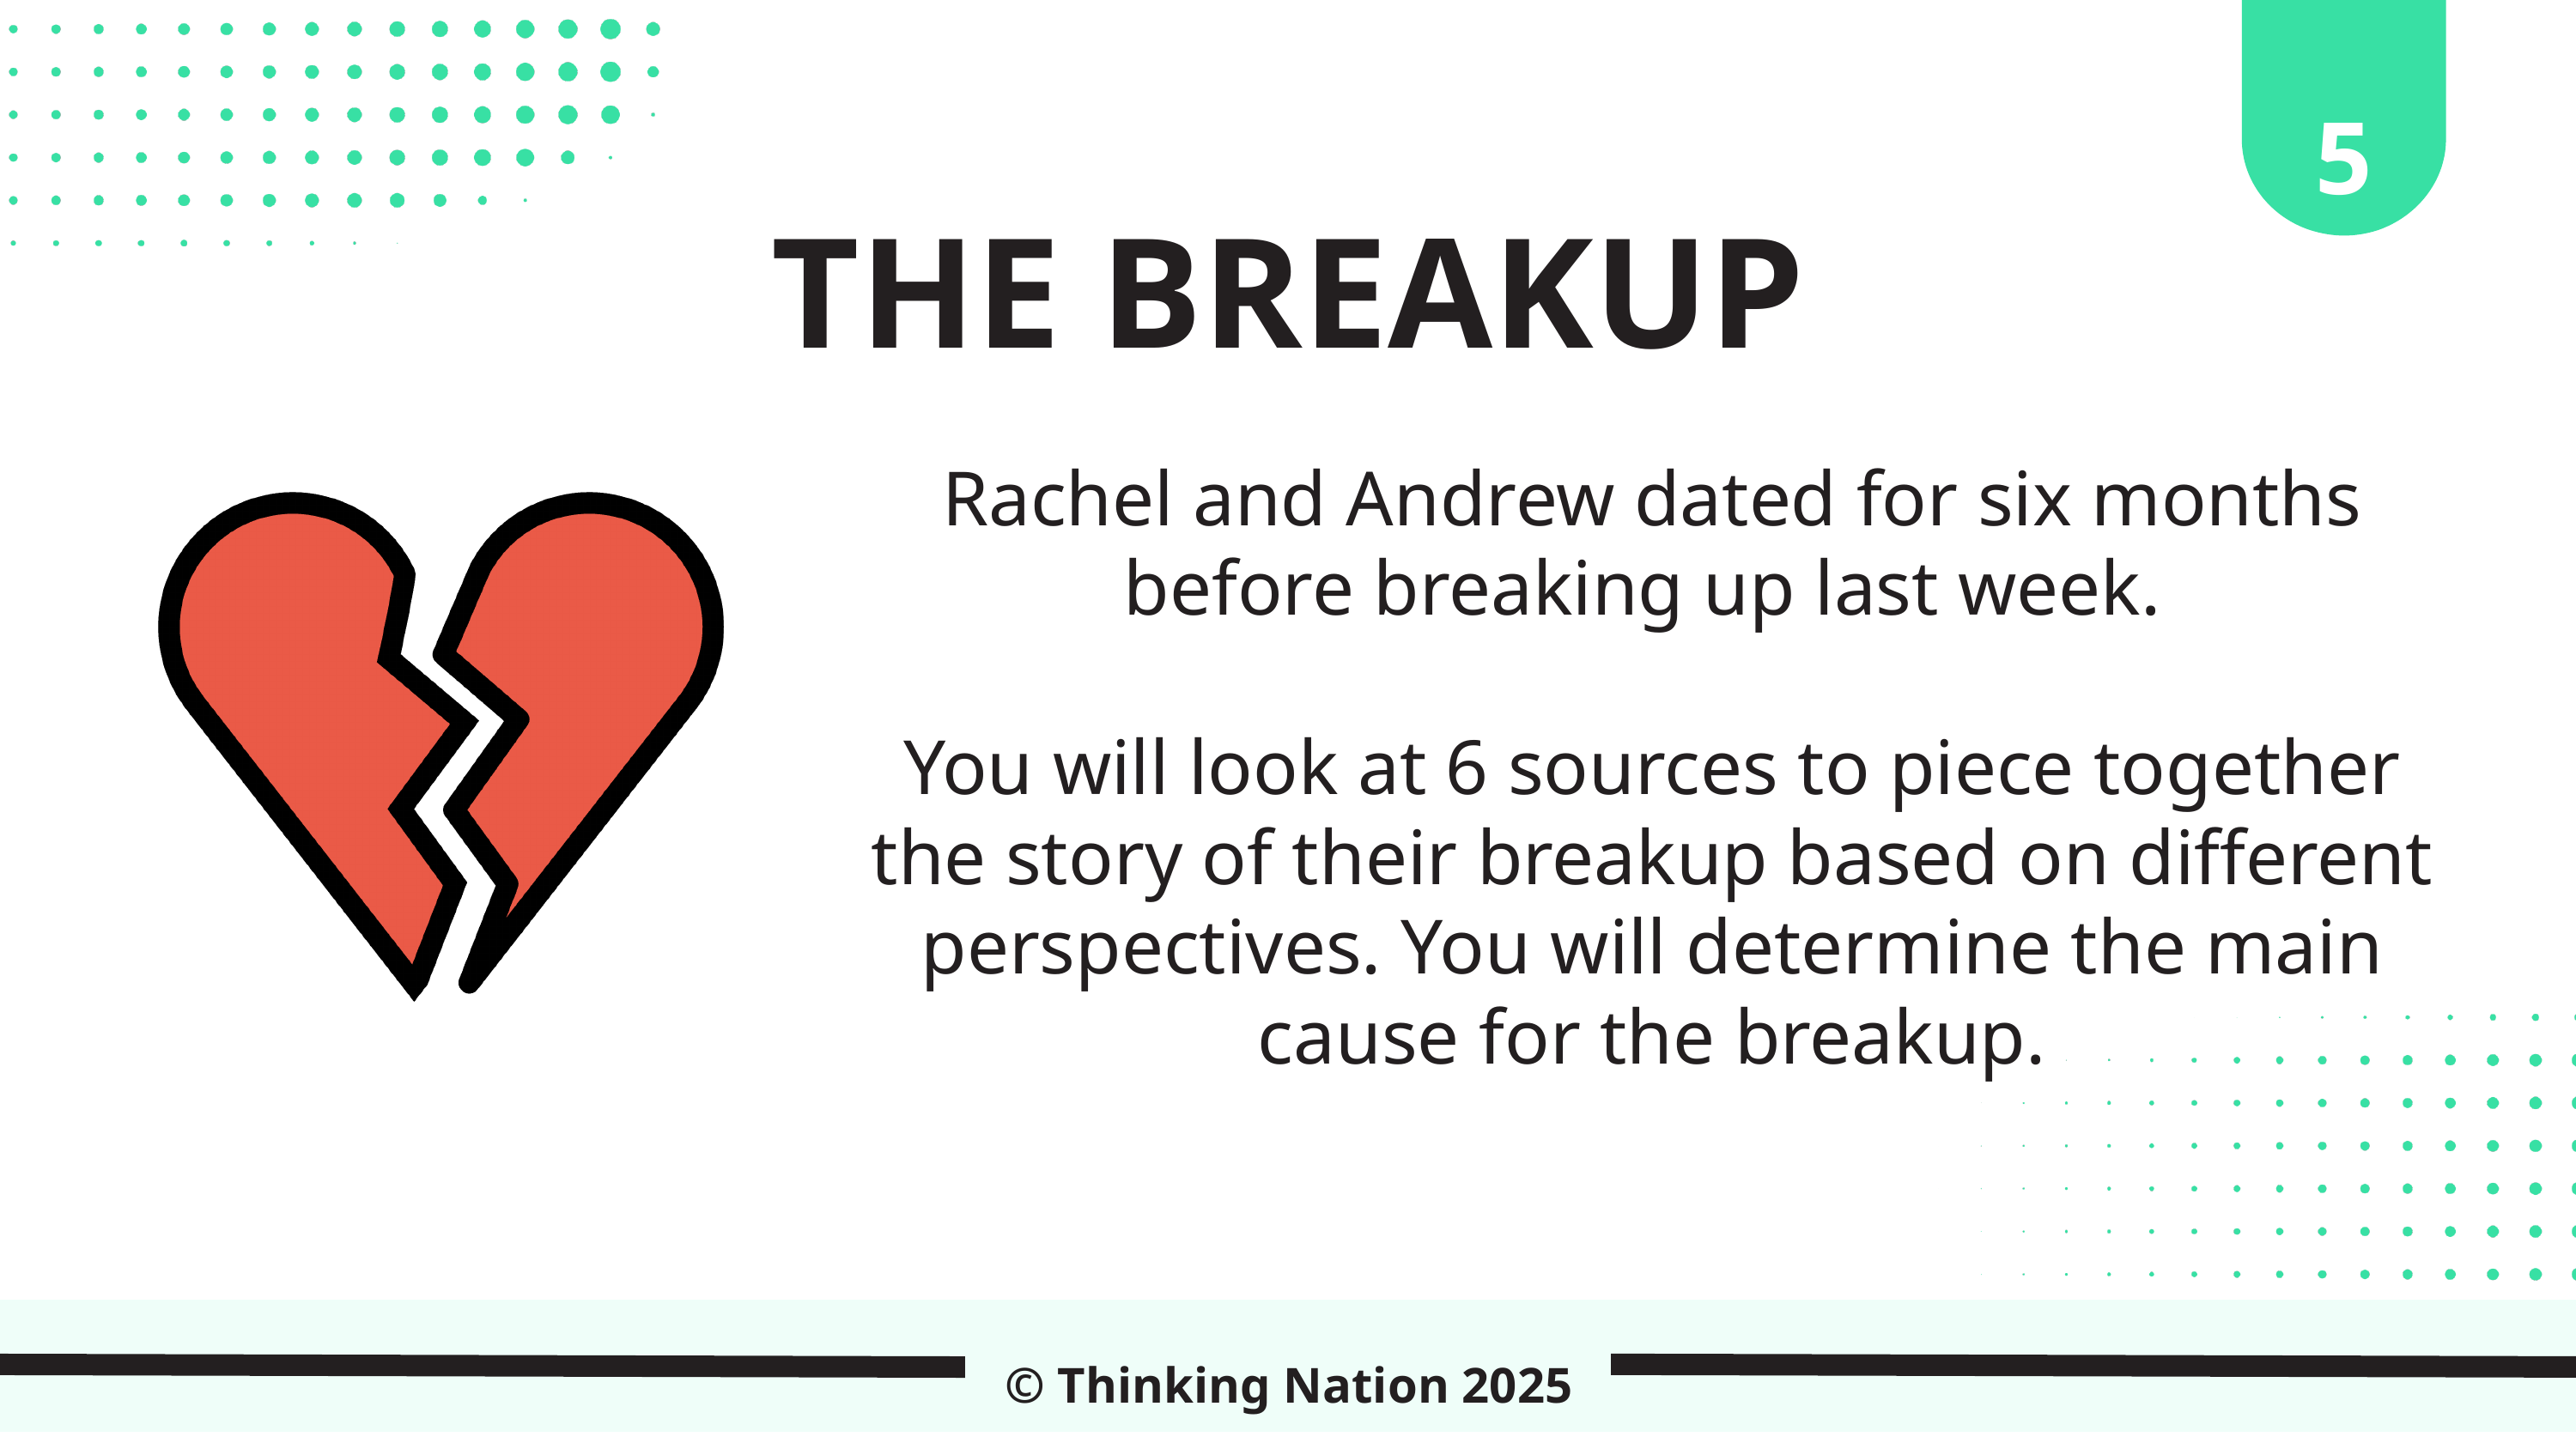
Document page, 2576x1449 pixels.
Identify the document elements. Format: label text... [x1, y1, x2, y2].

text_box [0, 0, 660, 246]
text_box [2233, 0, 2455, 236]
text_box THE BREAKUP [359, 123, 2216, 379]
text_box [1938, 1013, 2576, 1299]
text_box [0, 1299, 2576, 1433]
text_box Rachel and Andrew dated for six months before breaking up last week. You will look at 6 sources to piece together the story of their breakup based on different perspectives. You will determine the main cause for the breakup. [851, 451, 2453, 1079]
picture [56, 335, 831, 1110]
